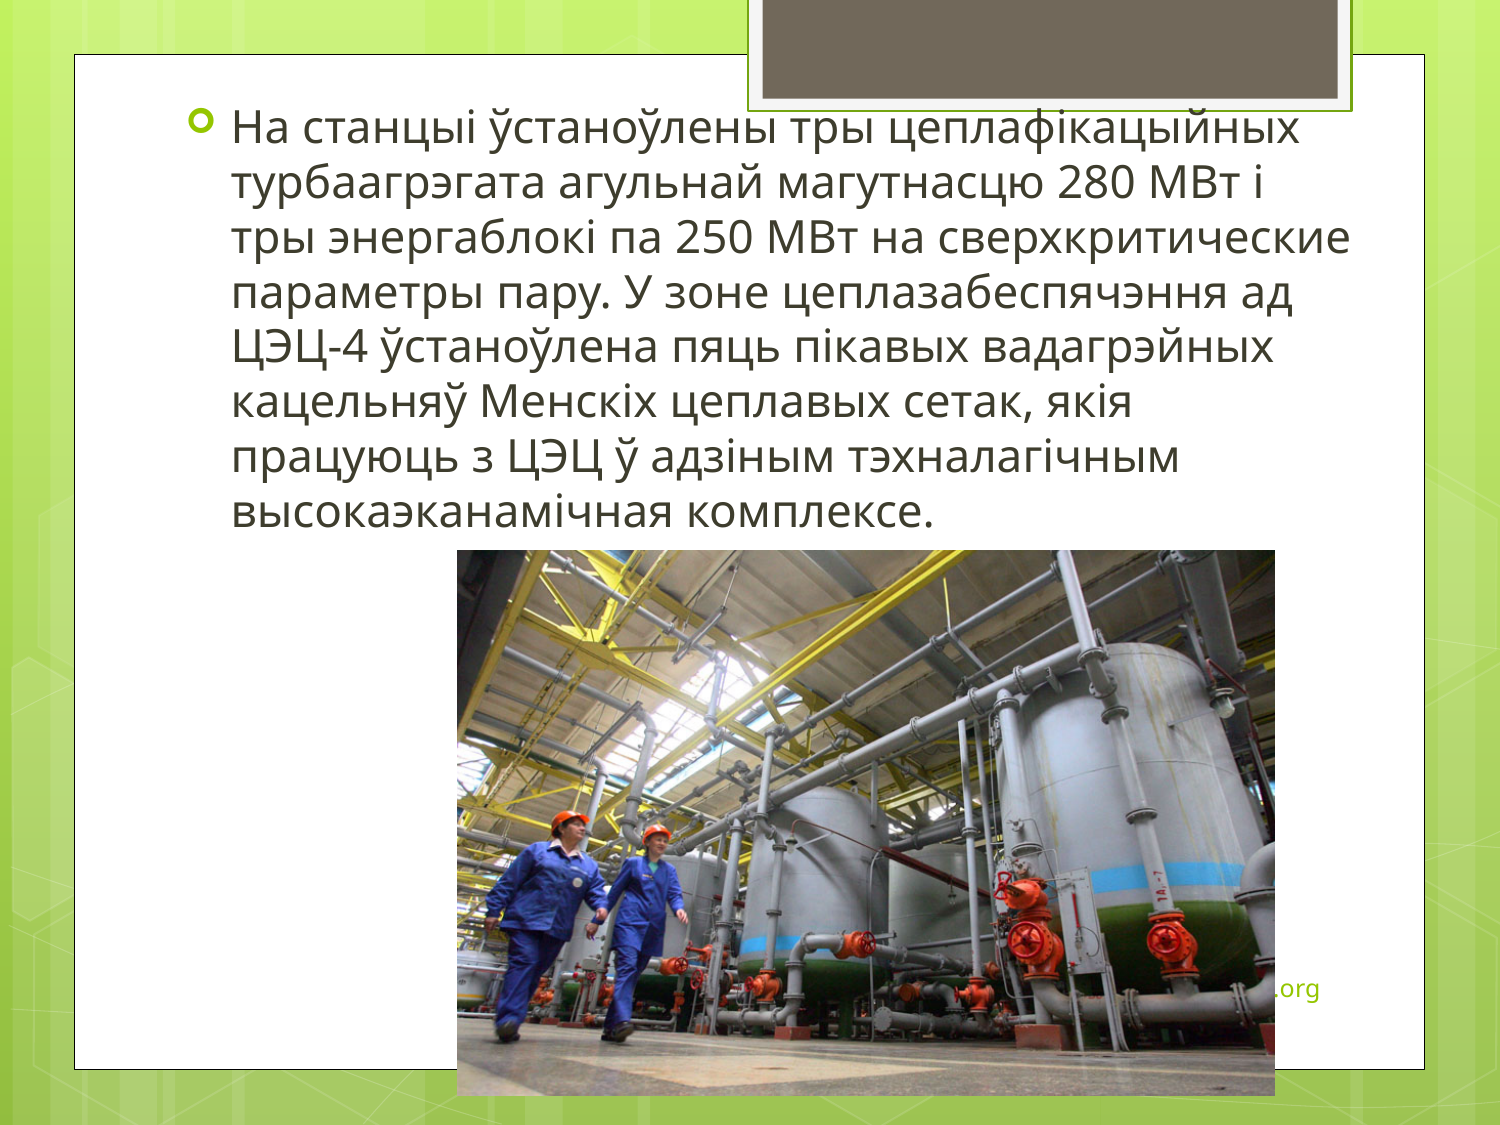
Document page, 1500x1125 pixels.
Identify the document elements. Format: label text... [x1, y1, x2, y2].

list На станцыі ўстаноўлены тры цеплафікацыйных турбаагрэгата агульнай магутнасцю 280 МВт і тры энергаблокі па 250 МВт на сверхкритические параметры пару. У зоне цеплазабеспячэння ад ЦЭЦ-4 ўстаноўлена пяць пікавых вадагрэйных кацельняў Менскіх цеплавых сетак, якія працуюць з ЦЭЦ ў адзіным тэхналагічным высокаэканамічная комплексе. [159, 90, 1375, 656]
picture [457, 550, 1275, 1096]
footer www.sliderpoint.org [1279, 960, 1336, 1020]
